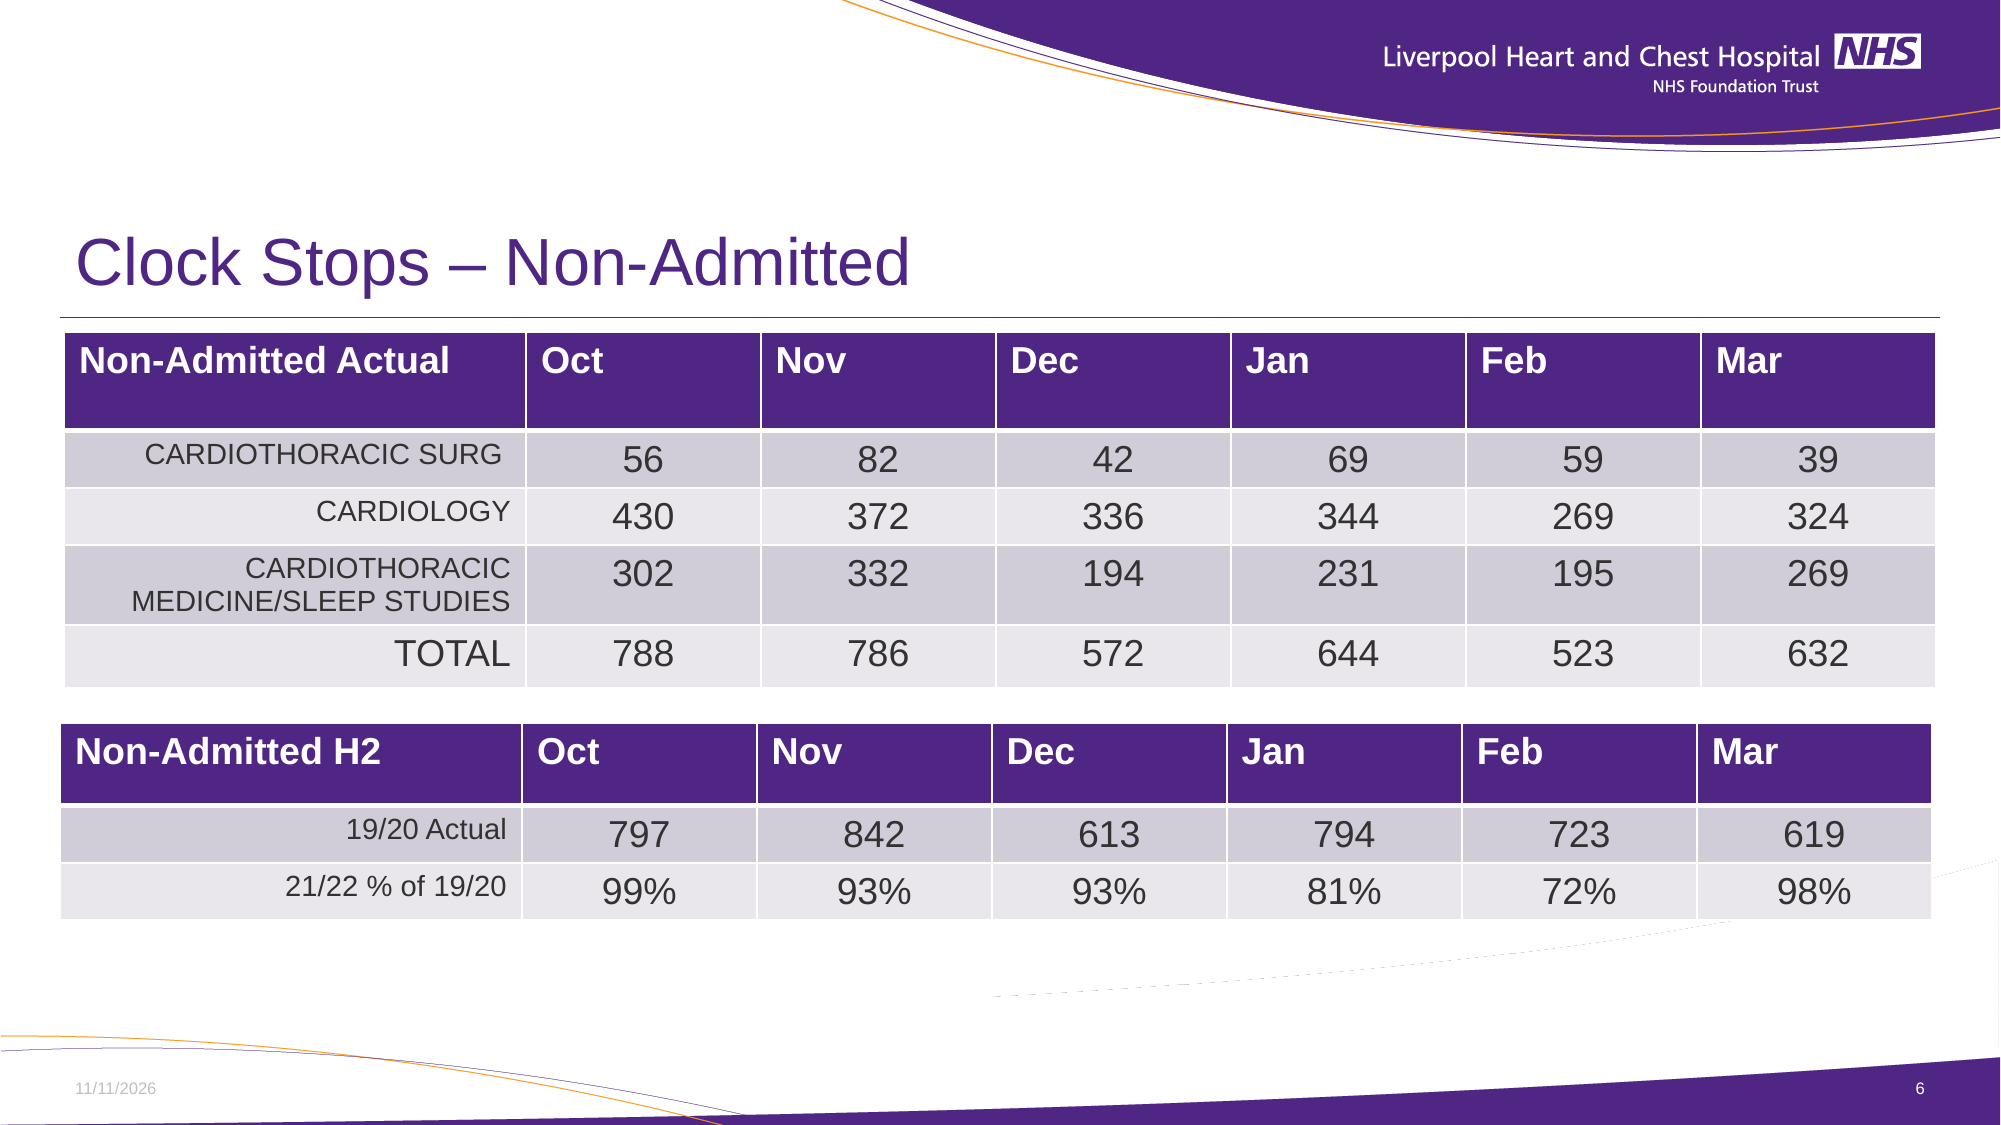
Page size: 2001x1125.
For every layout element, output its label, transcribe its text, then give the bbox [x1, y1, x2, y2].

table_cell 842 [758, 808, 991, 862]
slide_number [60, 1058, 511, 1118]
table_cell 82 [762, 433, 995, 487]
table_cell 69 [1232, 433, 1465, 487]
table_cell CARDIOTHORACIC MEDICINE/SLEEP STUDIES [65, 546, 525, 624]
table_header Oct [523, 724, 756, 803]
table_cell 523 [1467, 626, 1700, 687]
table_header Non-Admitted H2 [61, 724, 521, 803]
table_cell 93% [758, 864, 991, 919]
table_header Nov [762, 333, 995, 428]
table_cell 430 [527, 489, 760, 544]
table_cell 19/20 Actual [61, 808, 521, 862]
table_cell 81% [1228, 864, 1461, 919]
table_cell 21/22 % of 19/20 [61, 864, 521, 919]
table_cell TOTAL [65, 626, 525, 687]
table_cell 723 [1463, 808, 1696, 862]
table_header Mar [1698, 724, 1931, 803]
table_cell 572 [997, 626, 1230, 687]
table_cell 644 [1232, 626, 1465, 687]
table_header Feb [1467, 333, 1700, 428]
table_cell 42 [997, 433, 1230, 487]
table_header Jan [1228, 724, 1461, 803]
table_cell 372 [762, 489, 995, 544]
table_cell 613 [993, 808, 1226, 862]
table_cell 632 [1702, 626, 1935, 687]
table_header Jan [1232, 333, 1465, 428]
table_cell 786 [762, 626, 995, 687]
slide_number 6 [1489, 1058, 1940, 1118]
table_header Mar [1702, 333, 1935, 428]
picture [0, 0, 2001, 1125]
table_cell 194 [997, 546, 1230, 624]
table_cell 72% [1463, 864, 1696, 919]
table_header Dec [997, 333, 1230, 428]
table_cell 797 [523, 808, 756, 862]
table_cell 324 [1702, 489, 1935, 544]
table_cell 93% [993, 864, 1226, 919]
table_cell 336 [997, 489, 1230, 544]
table_cell 231 [1232, 546, 1465, 624]
table_cell 56 [527, 433, 760, 487]
table_cell 39 [1702, 433, 1935, 487]
table_cell CARDIOLOGY [65, 489, 525, 544]
title Clock Stops – Non-Admitted [60, 169, 1940, 308]
table_cell 98% [1698, 864, 1931, 919]
table_cell 59 [1467, 433, 1700, 487]
table_header Oct [527, 333, 760, 428]
table_cell 332 [762, 546, 995, 624]
table_cell 269 [1467, 489, 1700, 544]
table_header Non-Admitted Actual [65, 333, 525, 428]
table_header Feb [1463, 724, 1696, 803]
table_header Nov [758, 724, 991, 803]
table_cell 794 [1228, 808, 1461, 862]
table_cell 344 [1232, 489, 1465, 544]
table_header Dec [993, 724, 1226, 803]
table_cell 99% [523, 864, 756, 919]
table_cell 269 [1702, 546, 1935, 624]
table_cell CARDIOTHORACIC SURG [65, 433, 525, 487]
table_cell 195 [1467, 546, 1700, 624]
table_cell 302 [527, 546, 760, 624]
table_cell 619 [1698, 808, 1931, 862]
table_cell 788 [527, 626, 760, 687]
